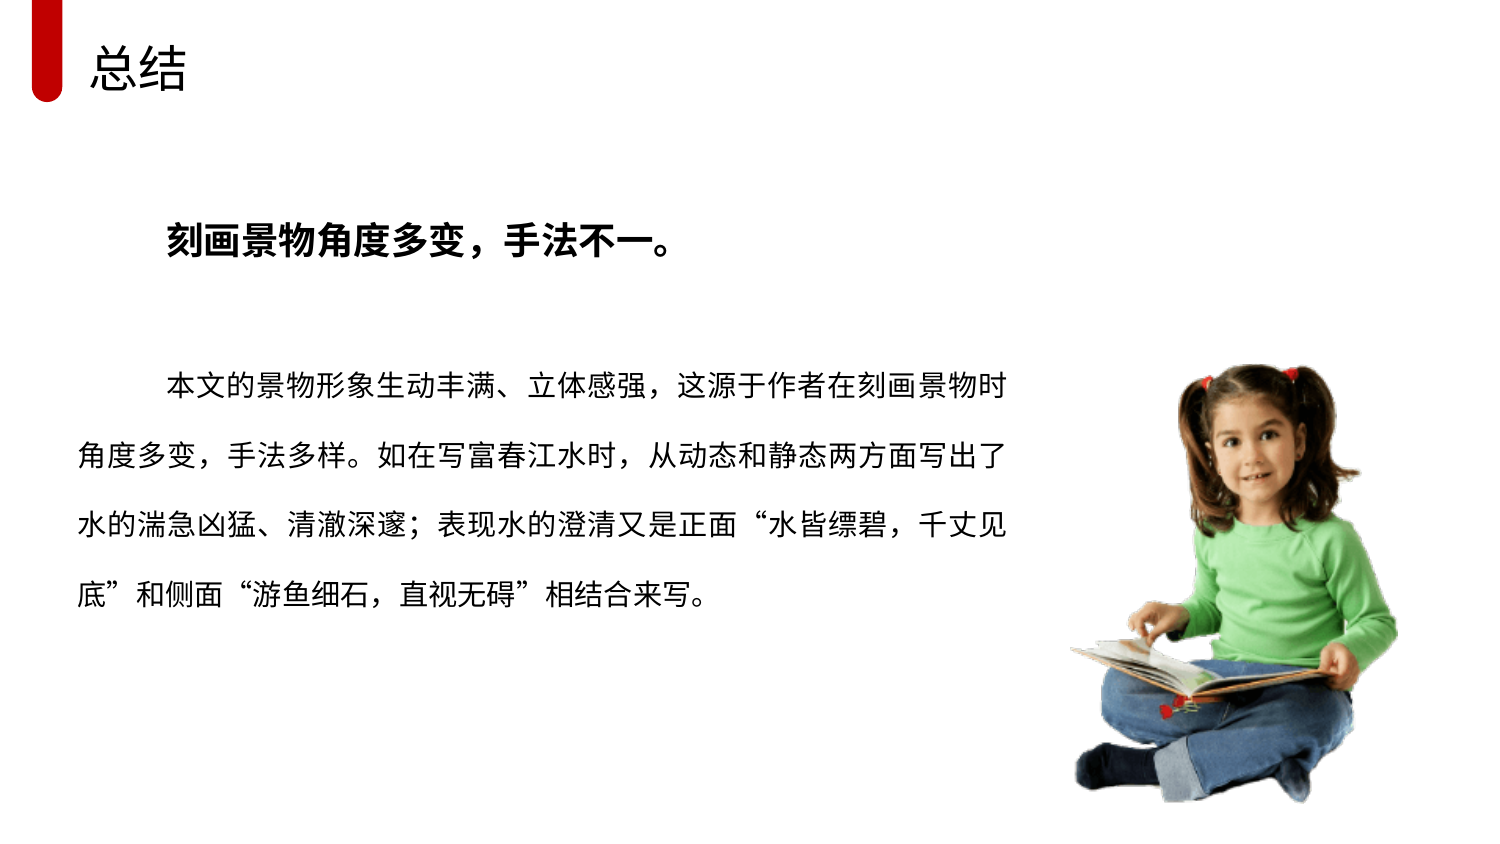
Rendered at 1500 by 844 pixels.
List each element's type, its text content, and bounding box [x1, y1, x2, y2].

text_box 刻画景物角度多变，手法不一。 本文的景物形象生动丰满、立体感强，这源于作者在刻画景物时角度多变，手法多样。如在写富春江水时，从动态和静态两方面写出了水的湍急凶猛、清澈深邃；表现水的澄清又是正面“水皆缥碧，千丈见底”和侧面“游鱼细石，直视无碍”相结合来写。 [66, 166, 1019, 618]
text_box [31, 0, 63, 103]
text_box 总结 [77, 31, 584, 104]
picture [1068, 363, 1398, 804]
